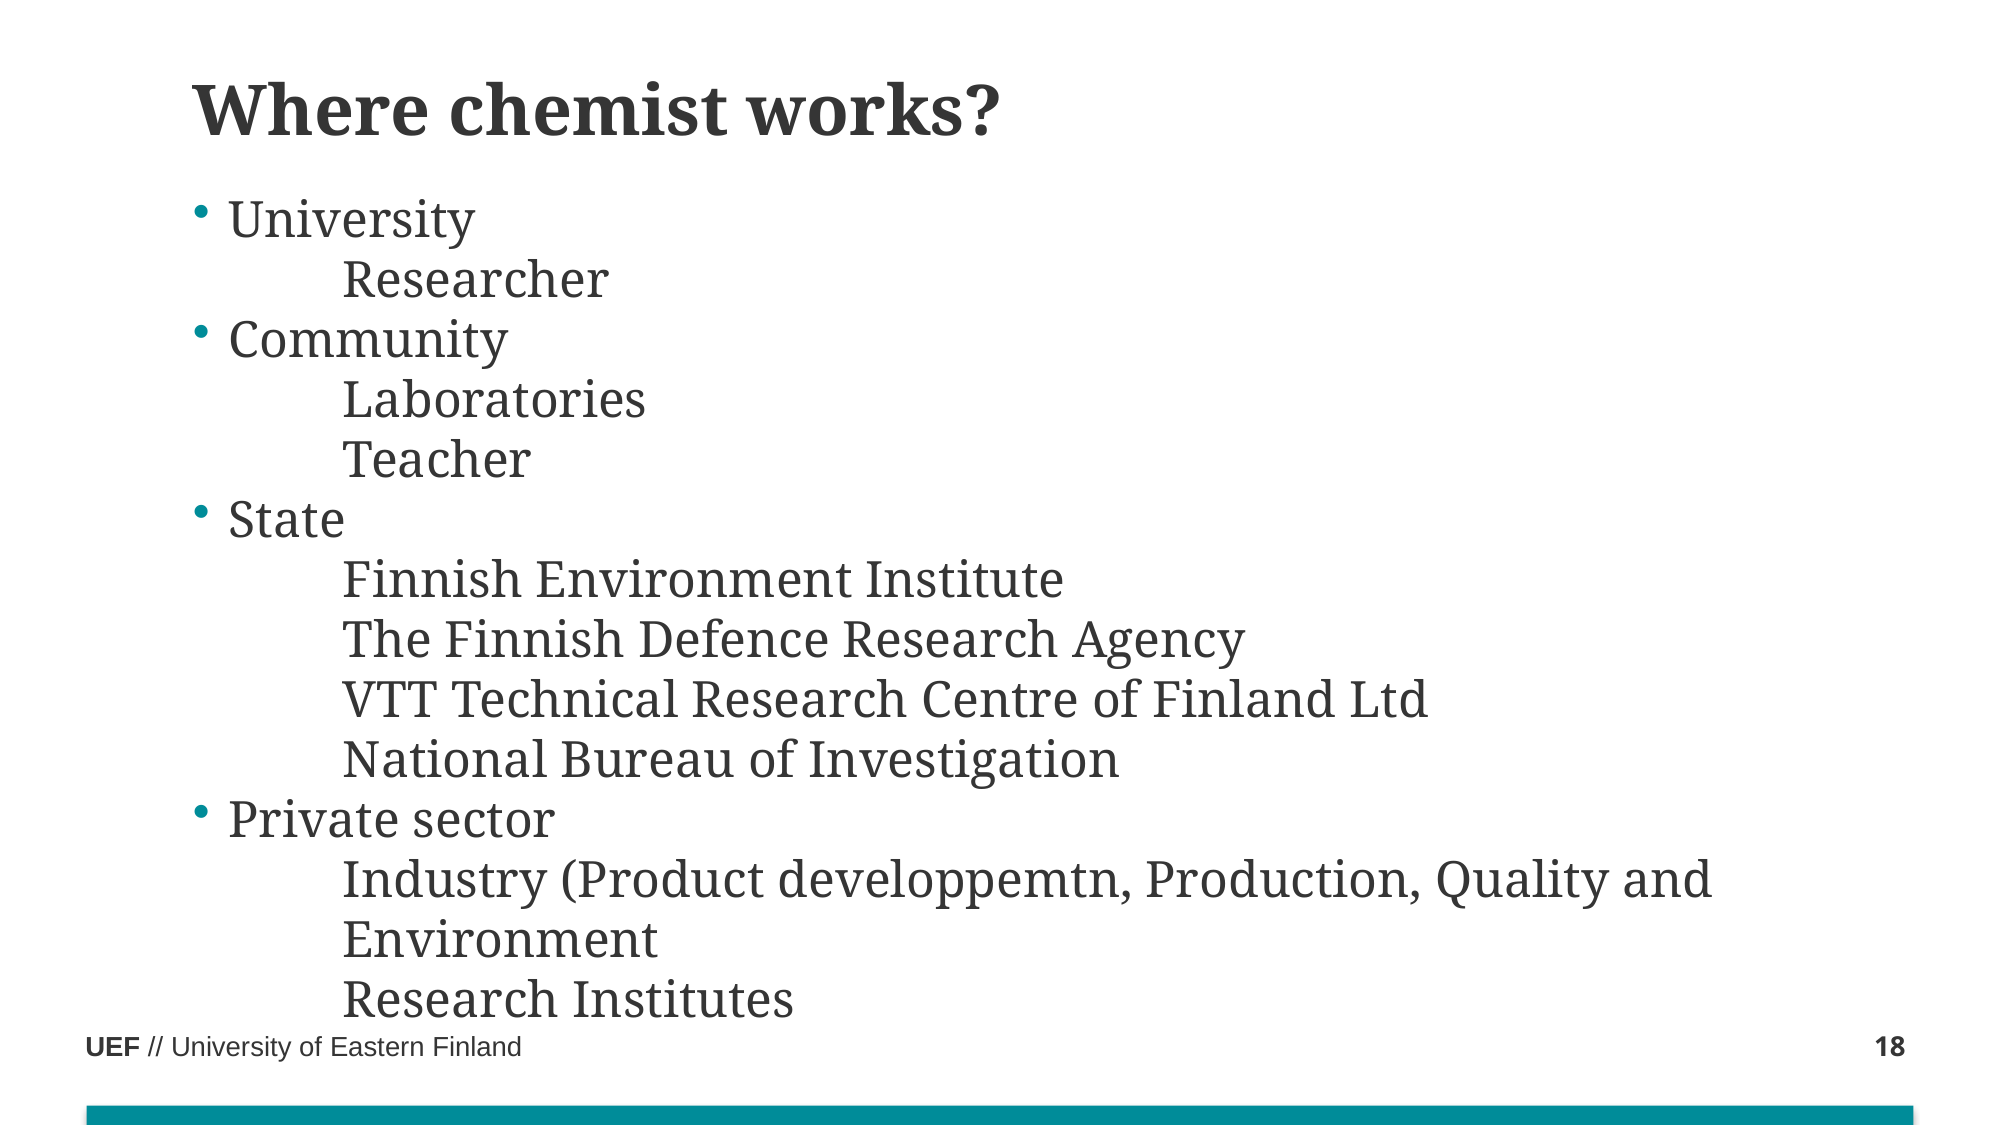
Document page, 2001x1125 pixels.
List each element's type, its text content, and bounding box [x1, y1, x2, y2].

slide_number 18 [1826, 1026, 1906, 1068]
title Where chemist works? [177, 56, 1823, 223]
list University Researcher Community Laboratories Teacher State Finnish Environment Institute The Finnish Defence Research Agency VTT Technical Research Centre of Finland Ltd National Bureau of Investigation Private sector Industry (Product developpemtn, Production, Quality and Environment Research Institutes [177, 179, 1816, 866]
